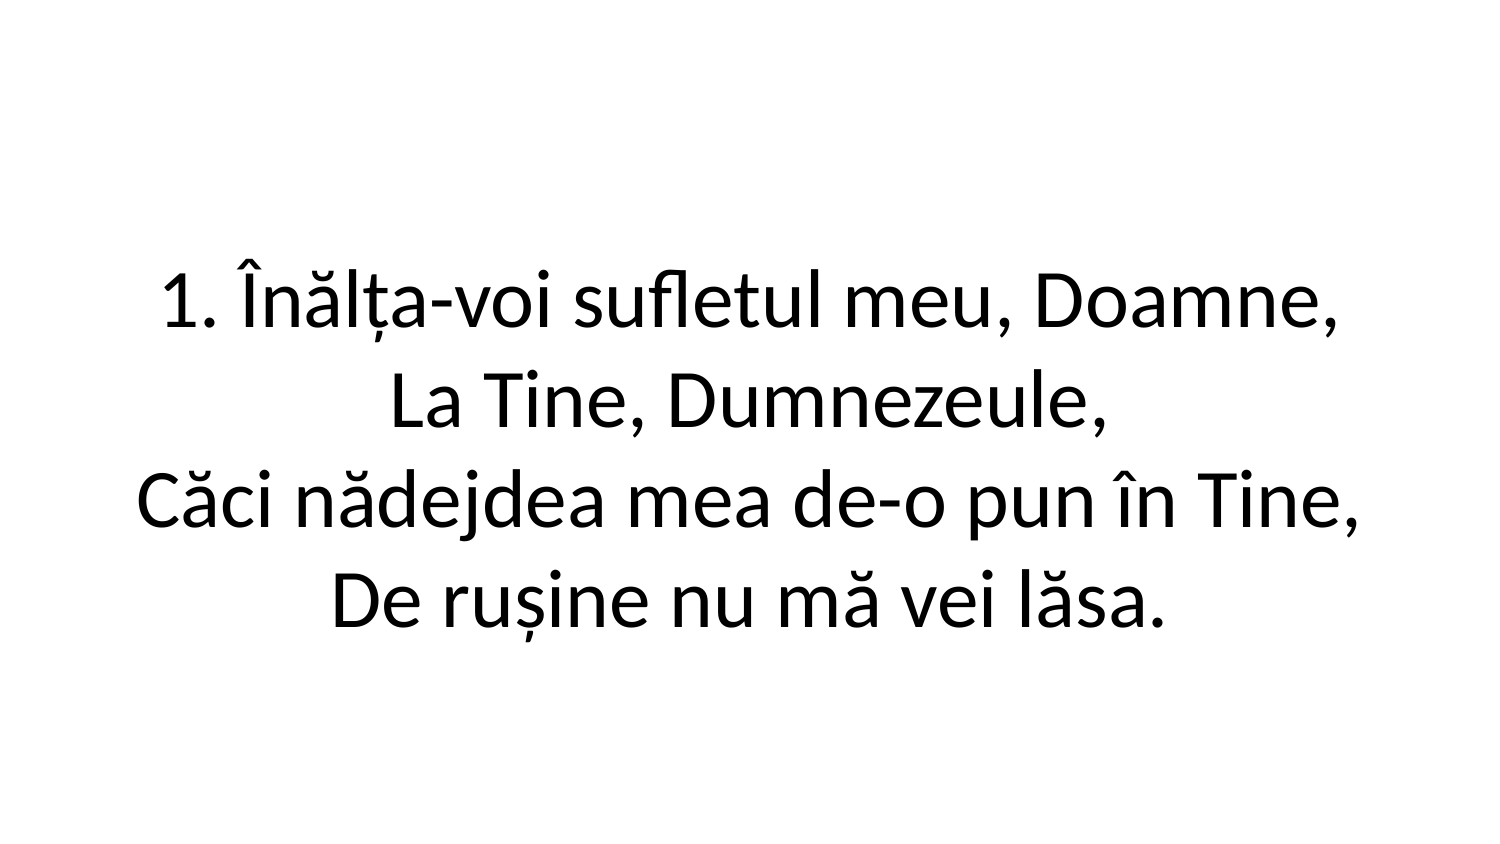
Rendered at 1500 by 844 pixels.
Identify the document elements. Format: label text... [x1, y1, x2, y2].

text_box 1. Înălța-voi sufletul meu, Doamne, La Tine, Dumnezeule, Căci nădejdea mea de-o pun în Tine, De rușine nu mă vei lăsa. [121, 192, 1379, 652]
